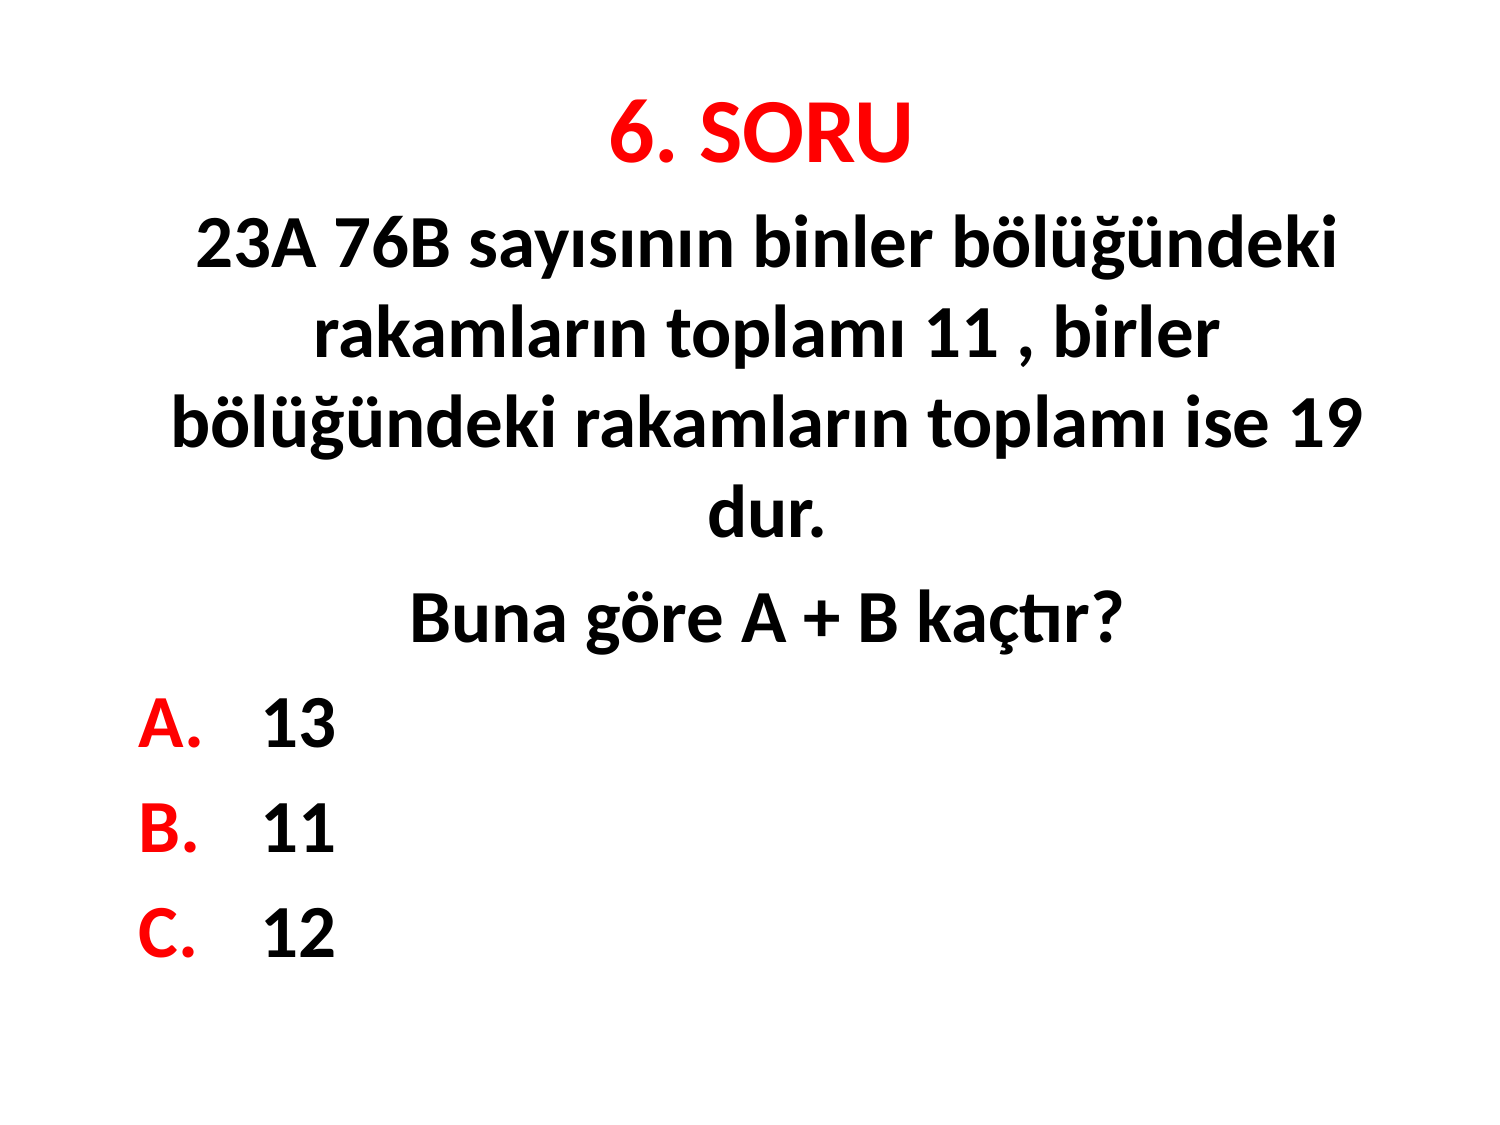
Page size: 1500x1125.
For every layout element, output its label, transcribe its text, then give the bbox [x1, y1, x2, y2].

title 6. SORU [123, 54, 1399, 184]
subtitle 23A 76B sayısının binler bölüğündeki rakamların toplamı 11 , birler bölüğündeki rakamların toplamı ise 19 dur. Buna göre A + B kaçtır? 13 11 12 [123, 184, 1412, 1094]
